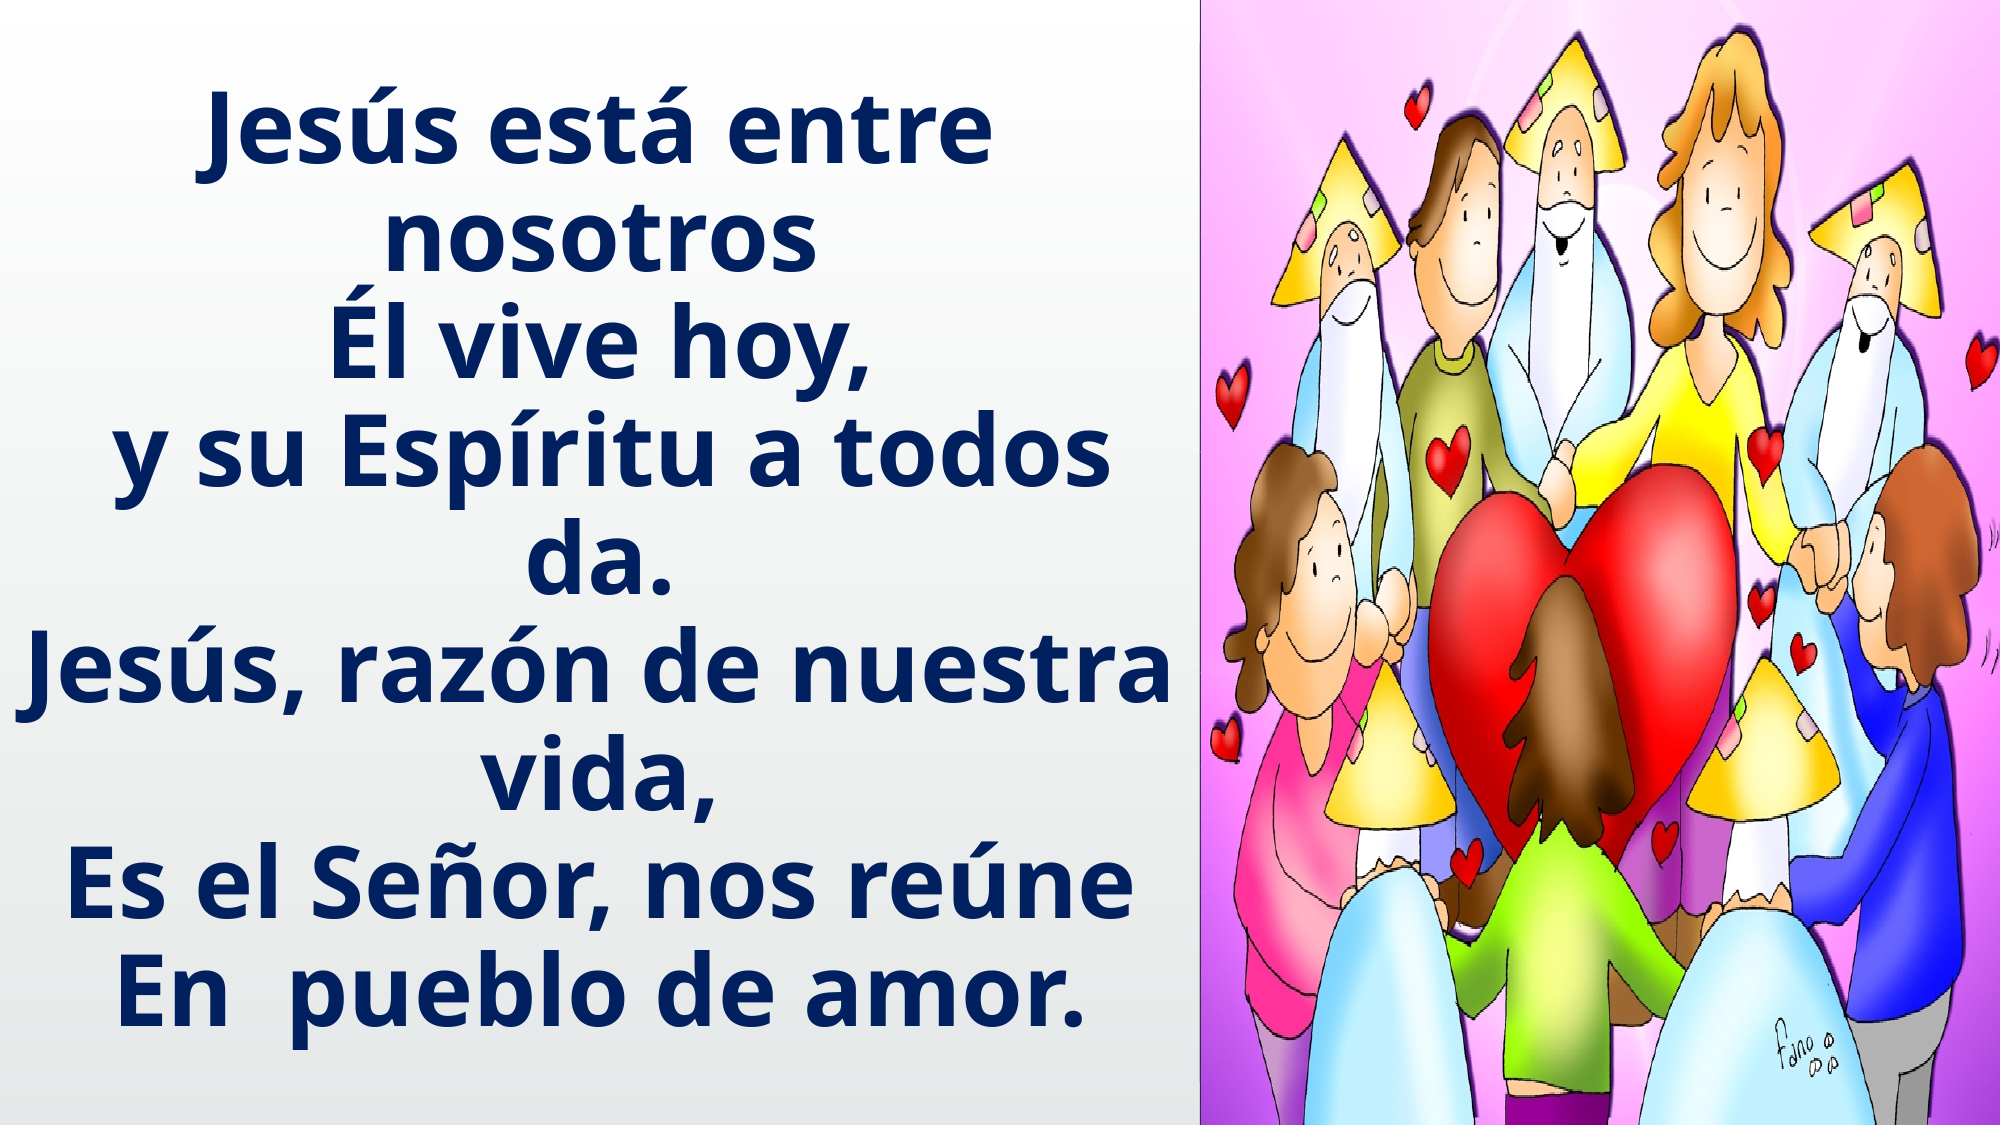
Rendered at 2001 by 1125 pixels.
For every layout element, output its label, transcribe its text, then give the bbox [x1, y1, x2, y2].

title Jesús está entre nosotros Él vive hoy, y su Espíritu a todos da. Jesús, razón de nuestra vida, Es el Señor, nos reúne En pueblo de amor. [0, 0, 1200, 1125]
picture [1200, 0, 2000, 1125]
